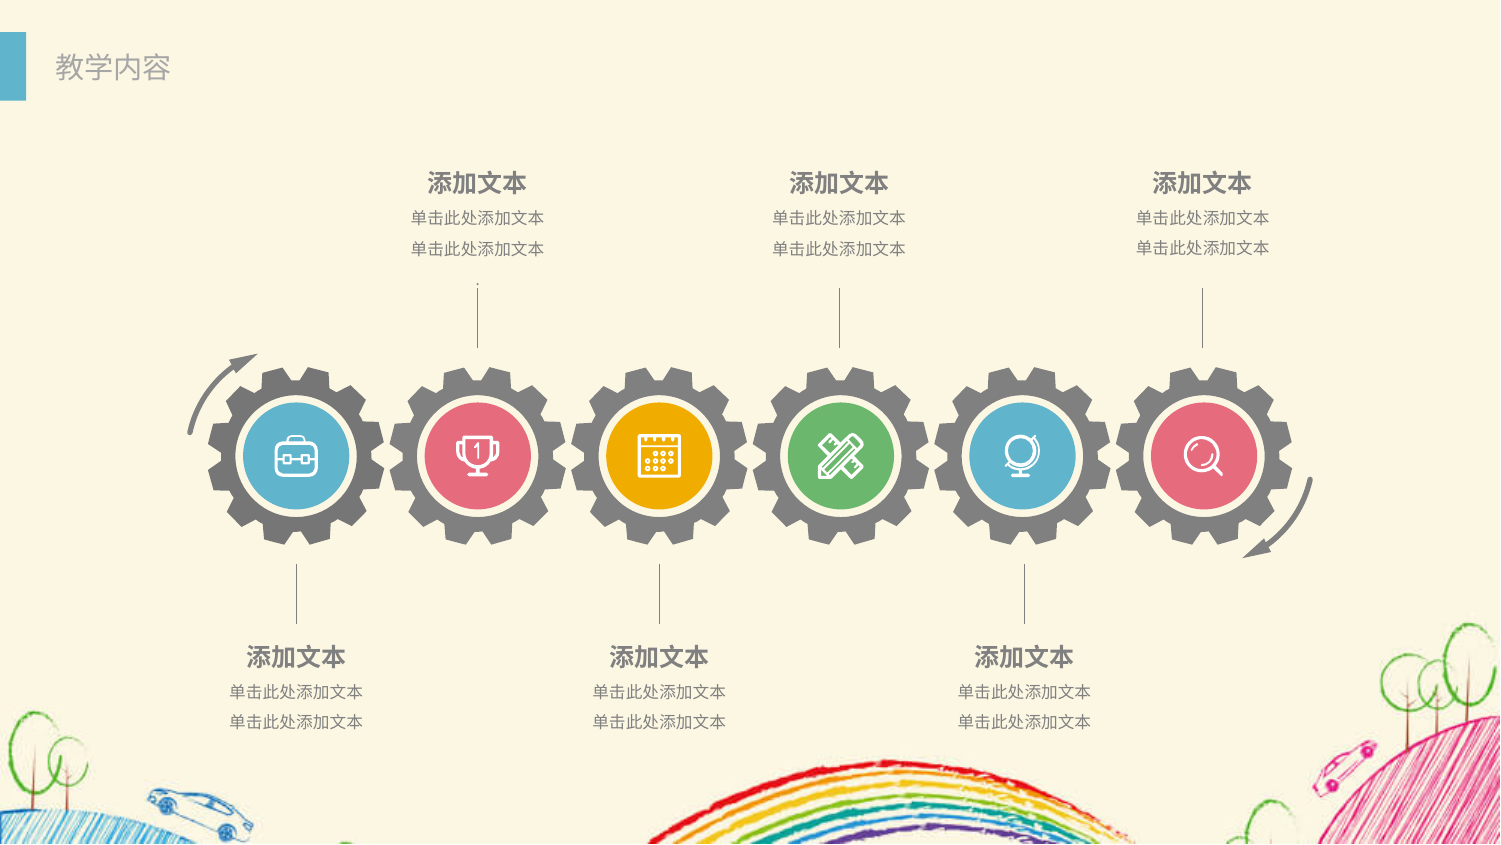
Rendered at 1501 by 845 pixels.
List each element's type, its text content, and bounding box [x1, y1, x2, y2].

text_box [752, 367, 930, 545]
text_box 添加文本 单击此处添加文本 单击此处添加文本 [179, 635, 413, 732]
text_box [969, 402, 1076, 510]
text_box [424, 402, 531, 510]
text_box 添加文本 单击此处添加文本 单击此处添加文本 . [361, 161, 595, 289]
text_box [274, 435, 318, 477]
text_box 添加文本 单击此处添加文本 单击此处添加文本 [542, 635, 776, 732]
text_box [606, 402, 713, 510]
text_box [187, 353, 258, 436]
text_box [0, 31, 27, 102]
text_box [207, 367, 385, 545]
text_box 教学内容 [43, 43, 184, 91]
text_box [817, 432, 864, 480]
text_box 添加文本 单击此处添加文本 单击此处添加文本 [722, 161, 956, 289]
text_box [1183, 436, 1223, 477]
text_box 添加文本 单击此处添加文本 单击此处添加文本 [907, 635, 1142, 732]
picture [0, 0, 1500, 844]
text_box [1004, 434, 1040, 478]
text_box [571, 367, 748, 545]
text_box [456, 435, 500, 477]
text_box [389, 367, 566, 545]
text_box [934, 367, 1111, 545]
text_box [637, 434, 681, 478]
text_box [243, 402, 350, 510]
text_box 添加文本 单击此处添加文本 单击此处添加文本 [1086, 161, 1320, 259]
text_box [1150, 402, 1258, 510]
text_box [1242, 476, 1313, 559]
text_box [787, 402, 895, 510]
text_box [1115, 367, 1293, 545]
